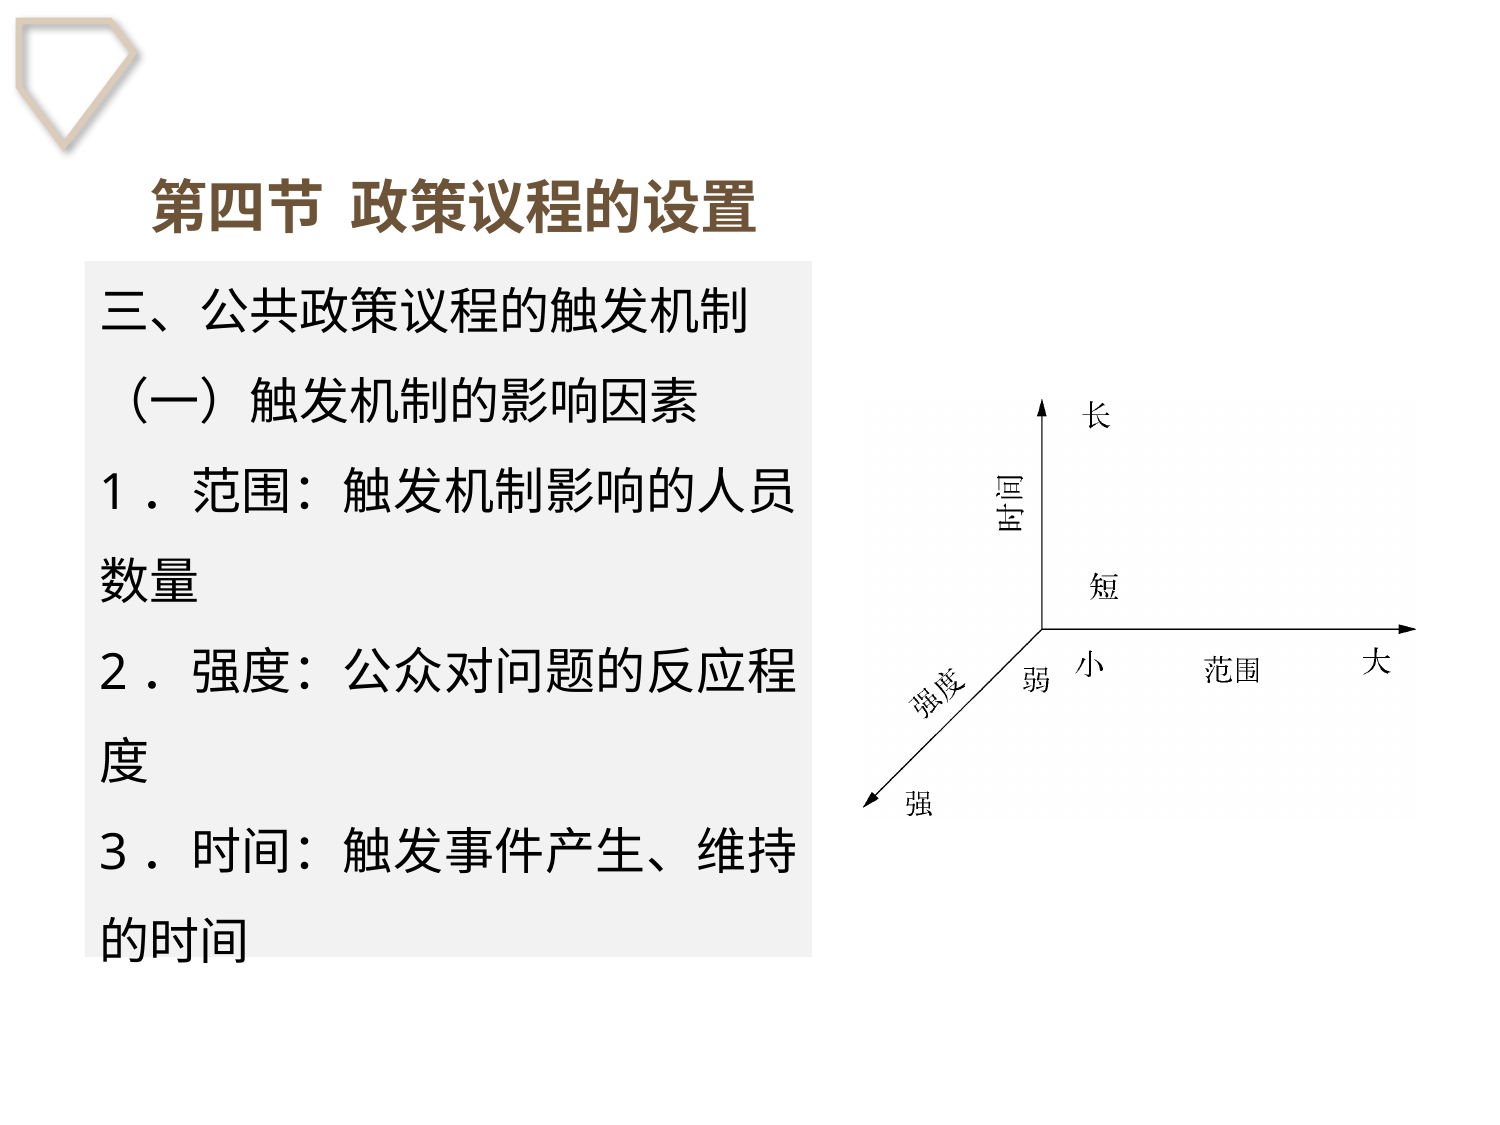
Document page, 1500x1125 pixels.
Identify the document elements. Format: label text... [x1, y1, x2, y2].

text_box 三、公共政策议程的触发机制 （一）触发机制的影响因素 1．范围：触发机制影响的人员数量 2．强度：公众对问题的反应程度 3．时间：触发事件产生、维持的时间 [84, 260, 813, 958]
picture [863, 399, 1416, 819]
text_box 第四节 政策议程的设置 [134, 162, 954, 248]
